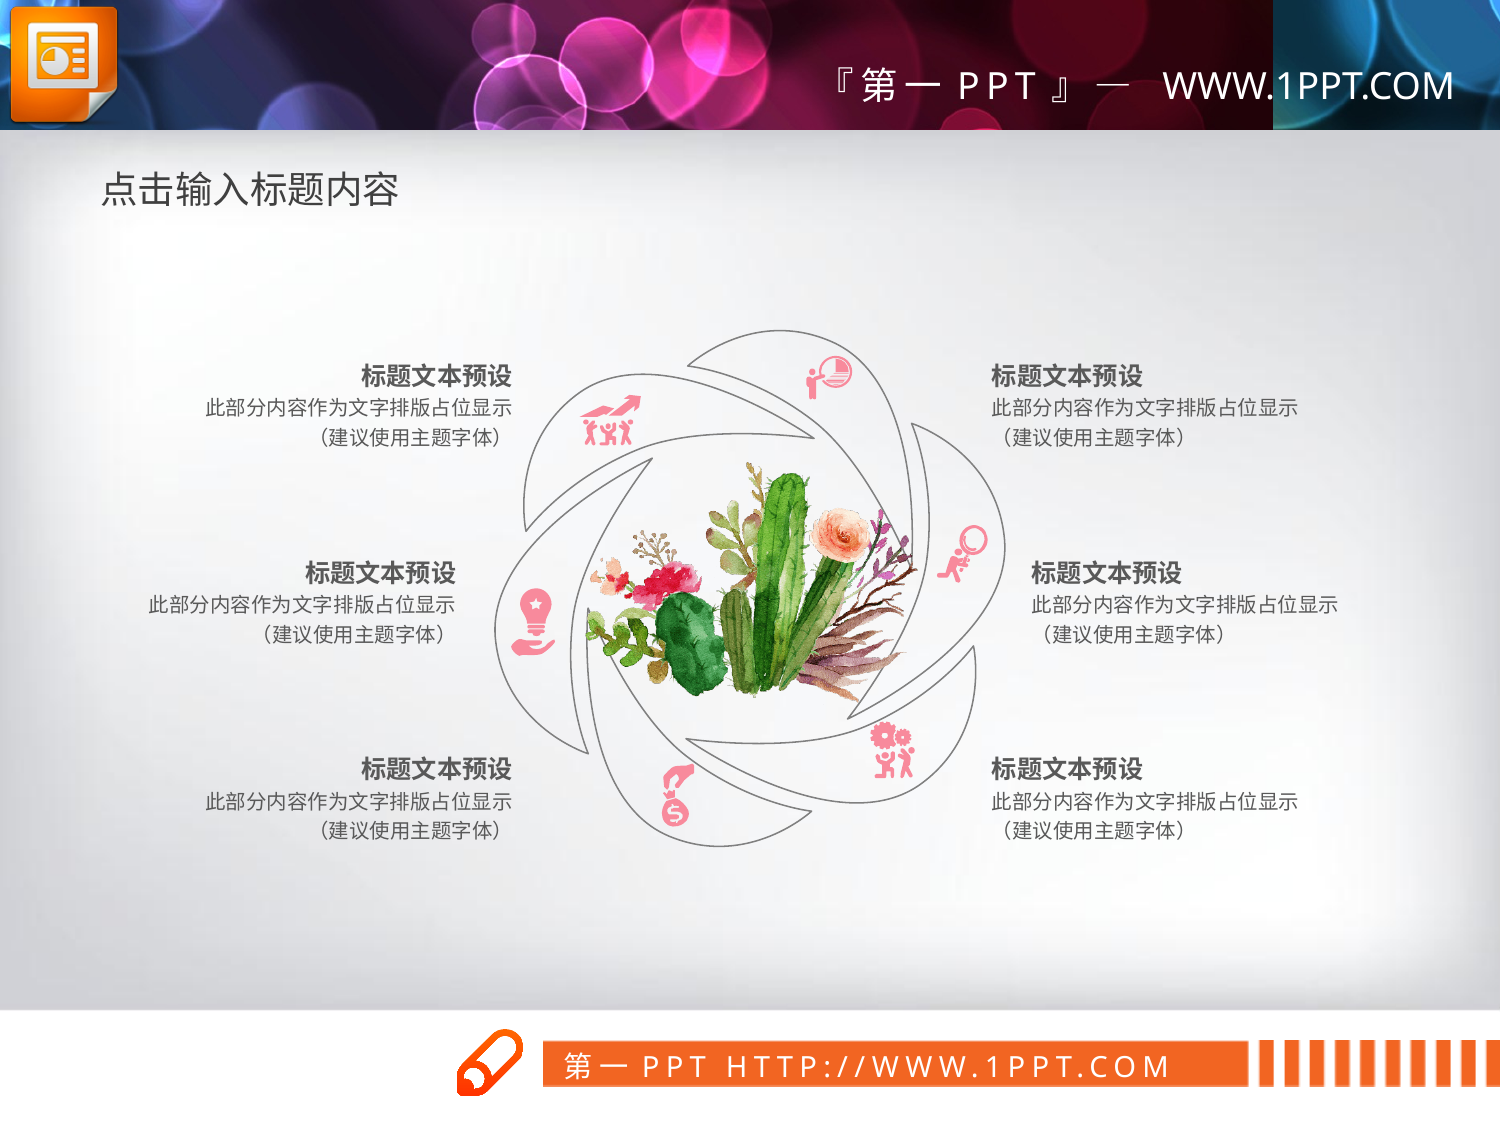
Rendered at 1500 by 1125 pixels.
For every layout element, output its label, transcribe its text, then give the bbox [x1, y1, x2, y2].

picture [0, 0, 1500, 1012]
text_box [88, 556, 469, 647]
text_box 点击输入标题内容 [100, 157, 450, 220]
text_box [144, 359, 525, 450]
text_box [991, 359, 1372, 450]
picture [543, 1040, 1500, 1087]
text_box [482, 306, 1018, 870]
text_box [991, 753, 1372, 843]
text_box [1031, 556, 1412, 647]
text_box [144, 753, 525, 843]
